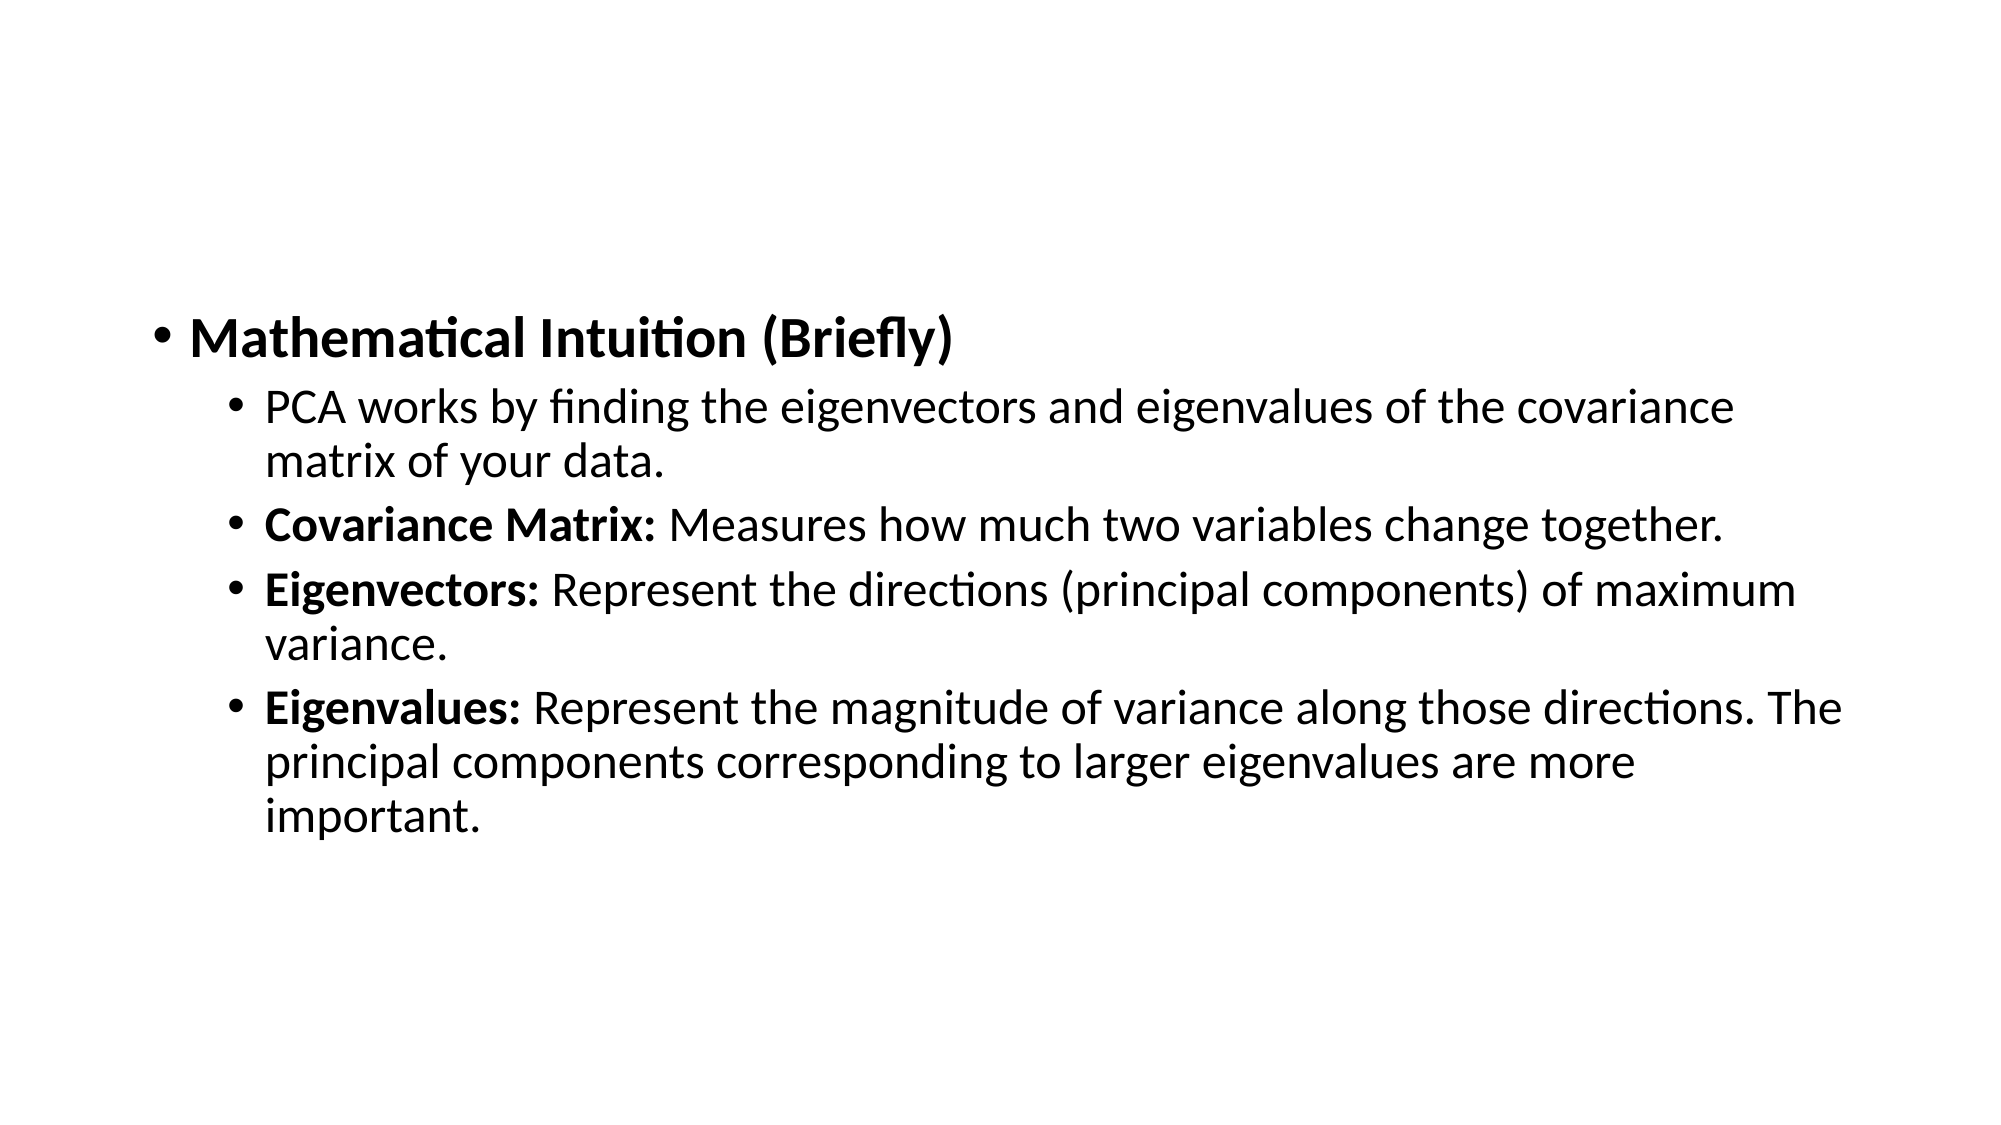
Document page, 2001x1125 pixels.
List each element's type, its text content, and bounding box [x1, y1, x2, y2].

list Mathematical Intuition (Briefly) PCA works by finding the eigenvectors and eigenvalues of the covariance matrix of your data. Covariance Matrix: Measures how much two variables change together. Eigenvectors: Represent the directions (principal components) of maximum variance. Eigenvalues: Represent the magnitude of variance along those directions. The principal components corresponding to larger eigenvalues are more important. [137, 299, 1863, 1014]
